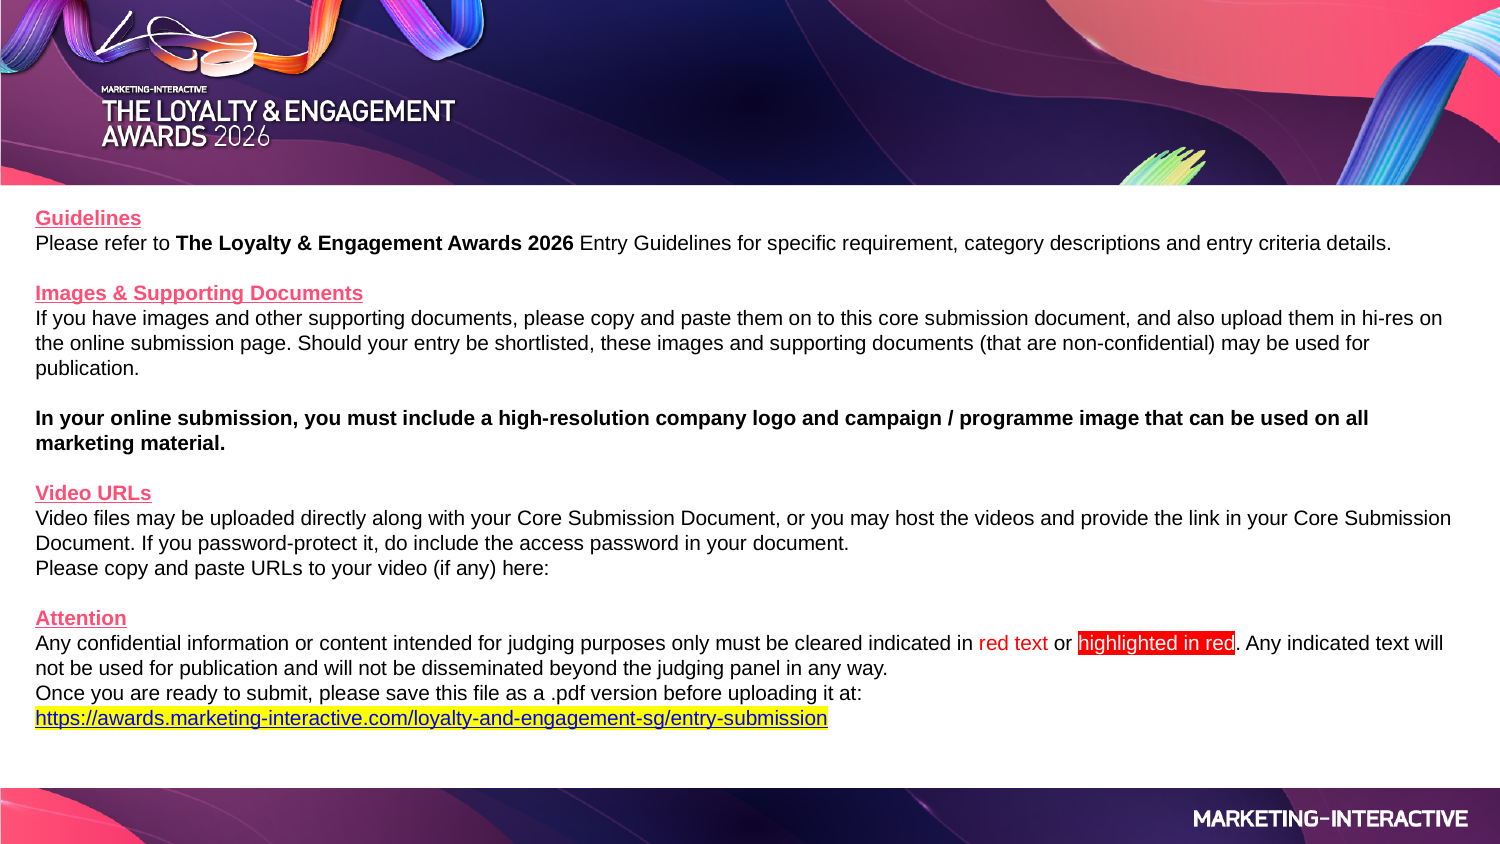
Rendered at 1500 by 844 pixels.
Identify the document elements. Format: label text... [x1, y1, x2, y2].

text_box Guidelines Please refer to The Loyalty & Engagement Awards 2026 Entry Guidelines for specific requirement, category descriptions and entry criteria details. Images & Supporting Documents If you have images and other supporting documents, please copy and paste them on to this core submission document, and also upload them in hi-res on the online submission page. Should your entry be shortlisted, these images and supporting documents (that are non-confidential) may be used for publication. In your online submission, you must include a high-resolution company logo and campaign / programme image that can be used on all marketing material. Video URLs Video files may be uploaded directly along with your Core Submission Document, or you may host the videos and provide the link in your Core Submission Document. If you password-protect it, do include the access password in your document. Please copy and paste URLs to your video (if any) here: Attention Any confidential information or content intended for judging purposes only must be cleared indicated in red text or highlighted in red. Any indicated text will not be used for publication and will not be disseminated beyond the judging panel in any way. Once you are ready to submit, please save this file as a .pdf version before uploading it at: https://awards.marketing-interactive.com/loyalty-and-engagement-sg/entry-submission [20, 197, 1480, 807]
picture [0, 0, 1500, 844]
